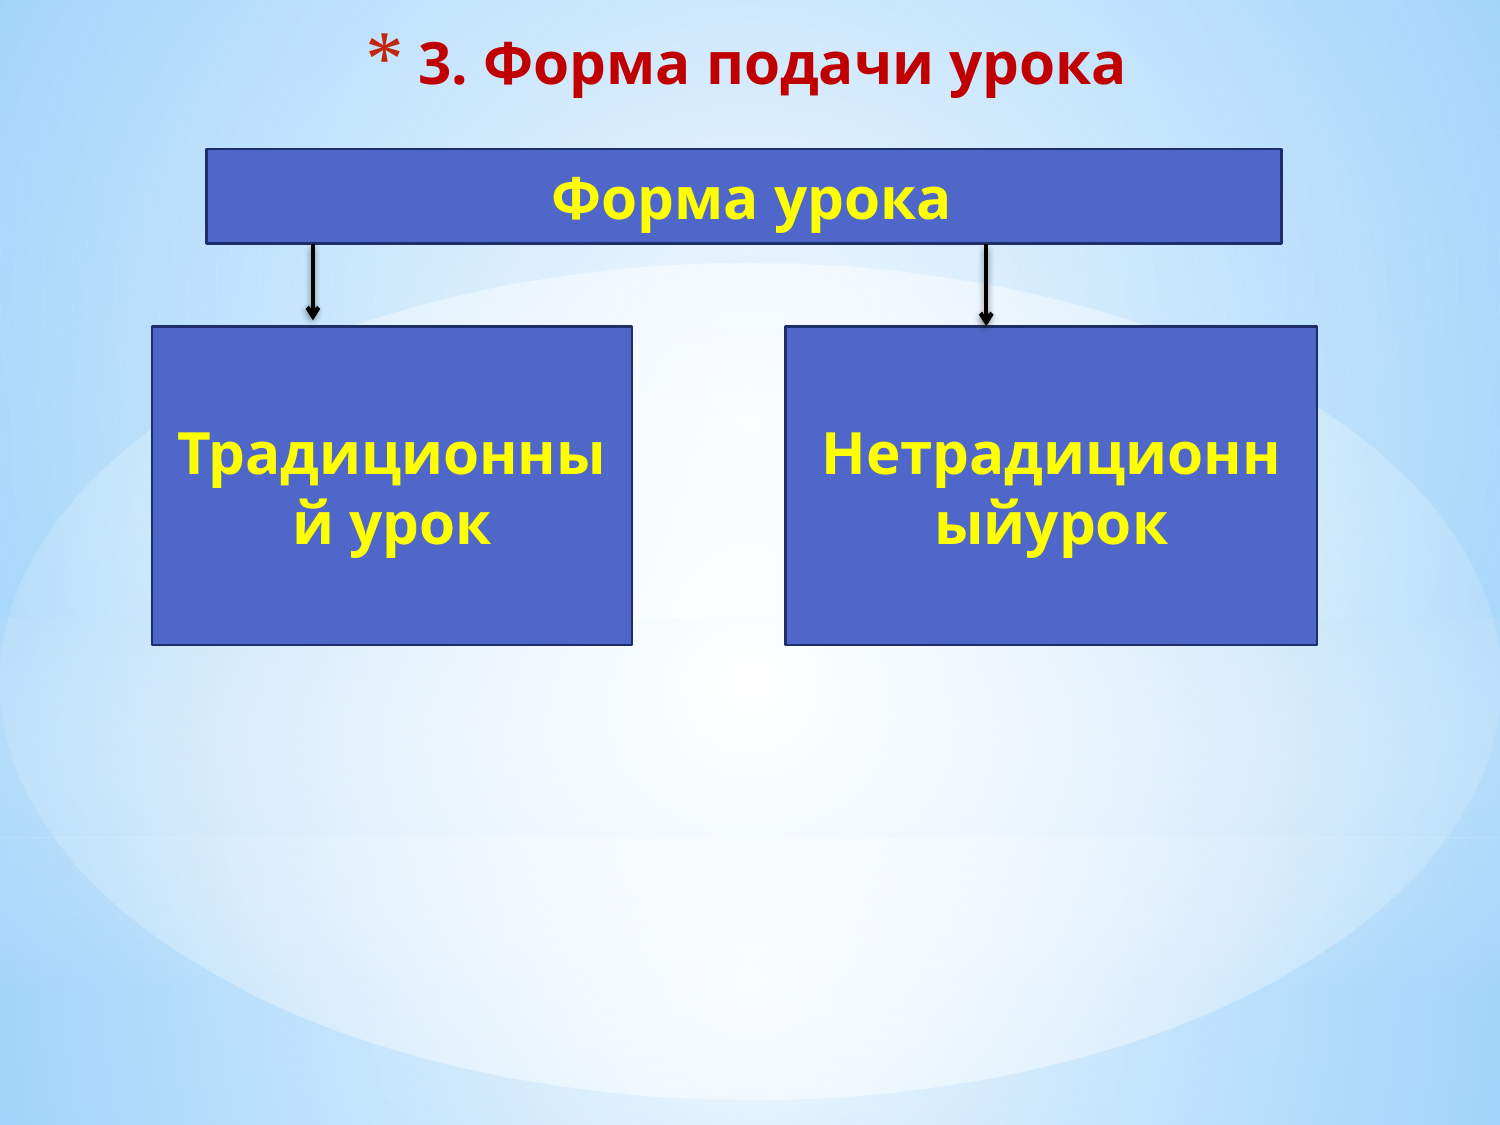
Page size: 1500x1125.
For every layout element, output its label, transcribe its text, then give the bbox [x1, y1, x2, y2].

text_box Традиционный урок [151, 325, 633, 646]
text_box Нетрадиционныйурок [784, 325, 1318, 646]
title 3. Форма подачи урока [53, 19, 1441, 126]
text_box Форма урока [205, 148, 1283, 245]
